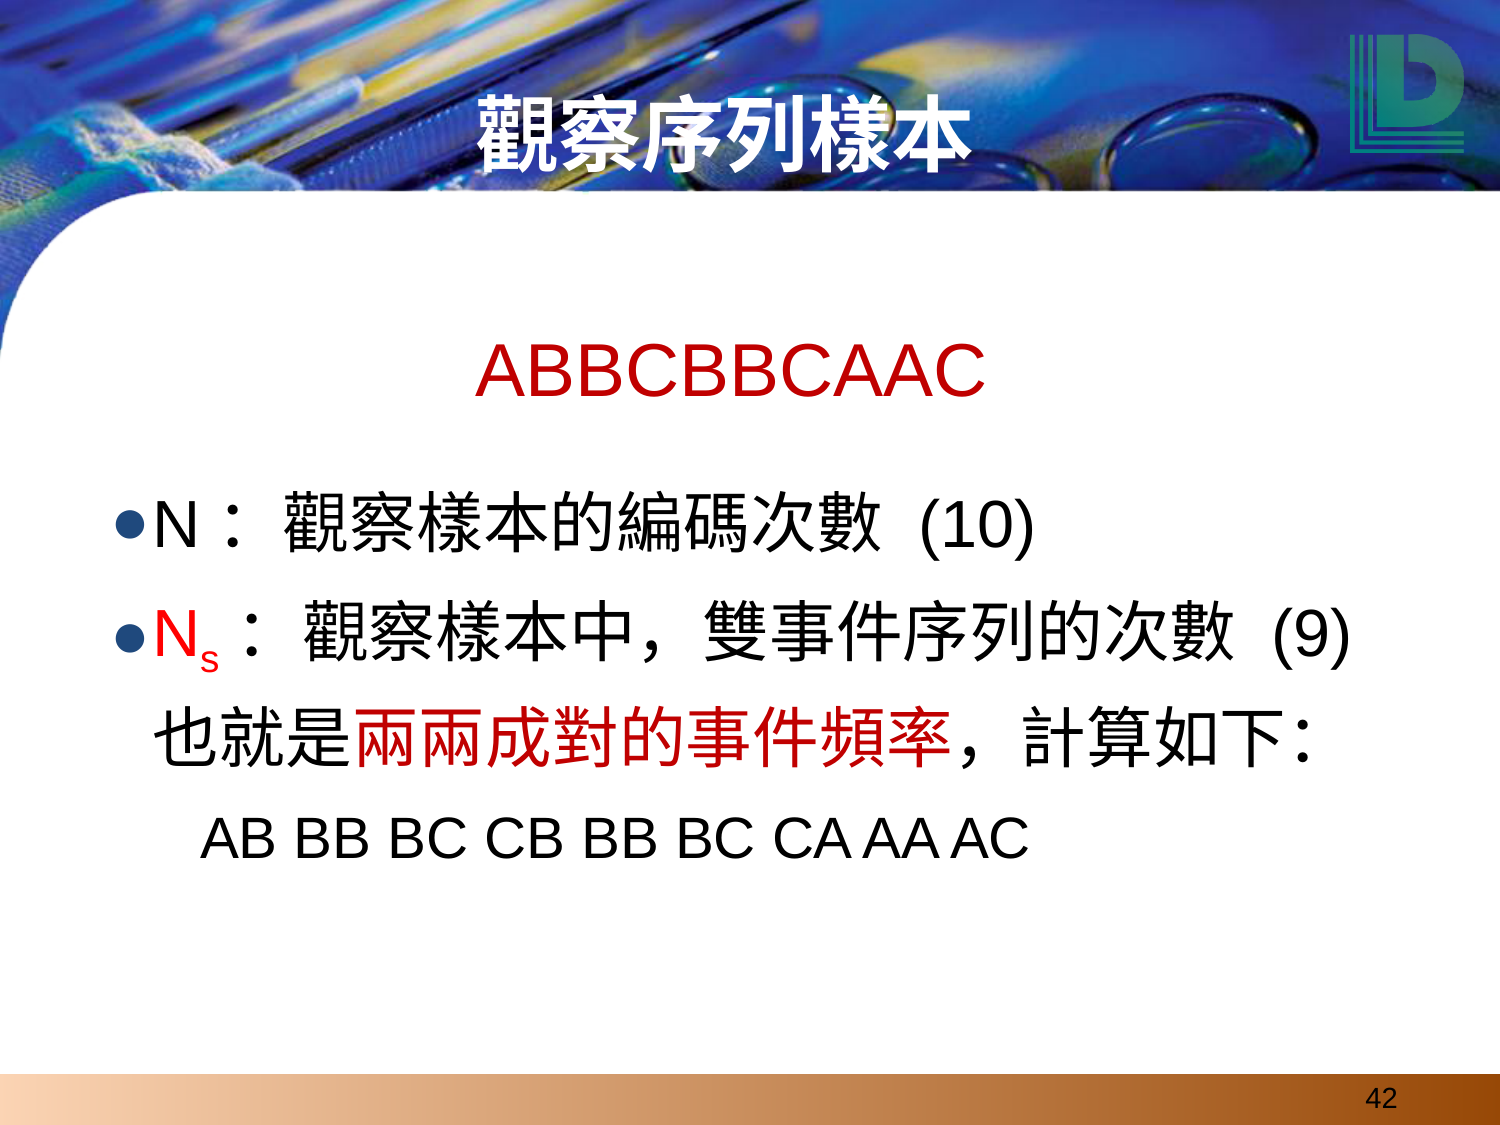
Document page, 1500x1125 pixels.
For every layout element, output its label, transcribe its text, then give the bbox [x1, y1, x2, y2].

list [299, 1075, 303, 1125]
title 觀察序列樣本 [137, 93, 1313, 190]
slide_number ‹#› [1350, 1074, 1488, 1118]
table_cell 2 [369, 1075, 373, 1125]
text_box N：觀察樣本的編碼次數 (10) Ns：觀察樣本中，雙事件序列的次數 (9) 也就是兩兩成對的事件頻率，計算如下： AB BB BC CB BB BC CA AA AC [90, 459, 1422, 988]
text_box ABBCBBCAAC [268, 298, 1195, 401]
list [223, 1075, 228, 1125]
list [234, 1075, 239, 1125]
picture [0, 0, 1500, 383]
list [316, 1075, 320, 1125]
